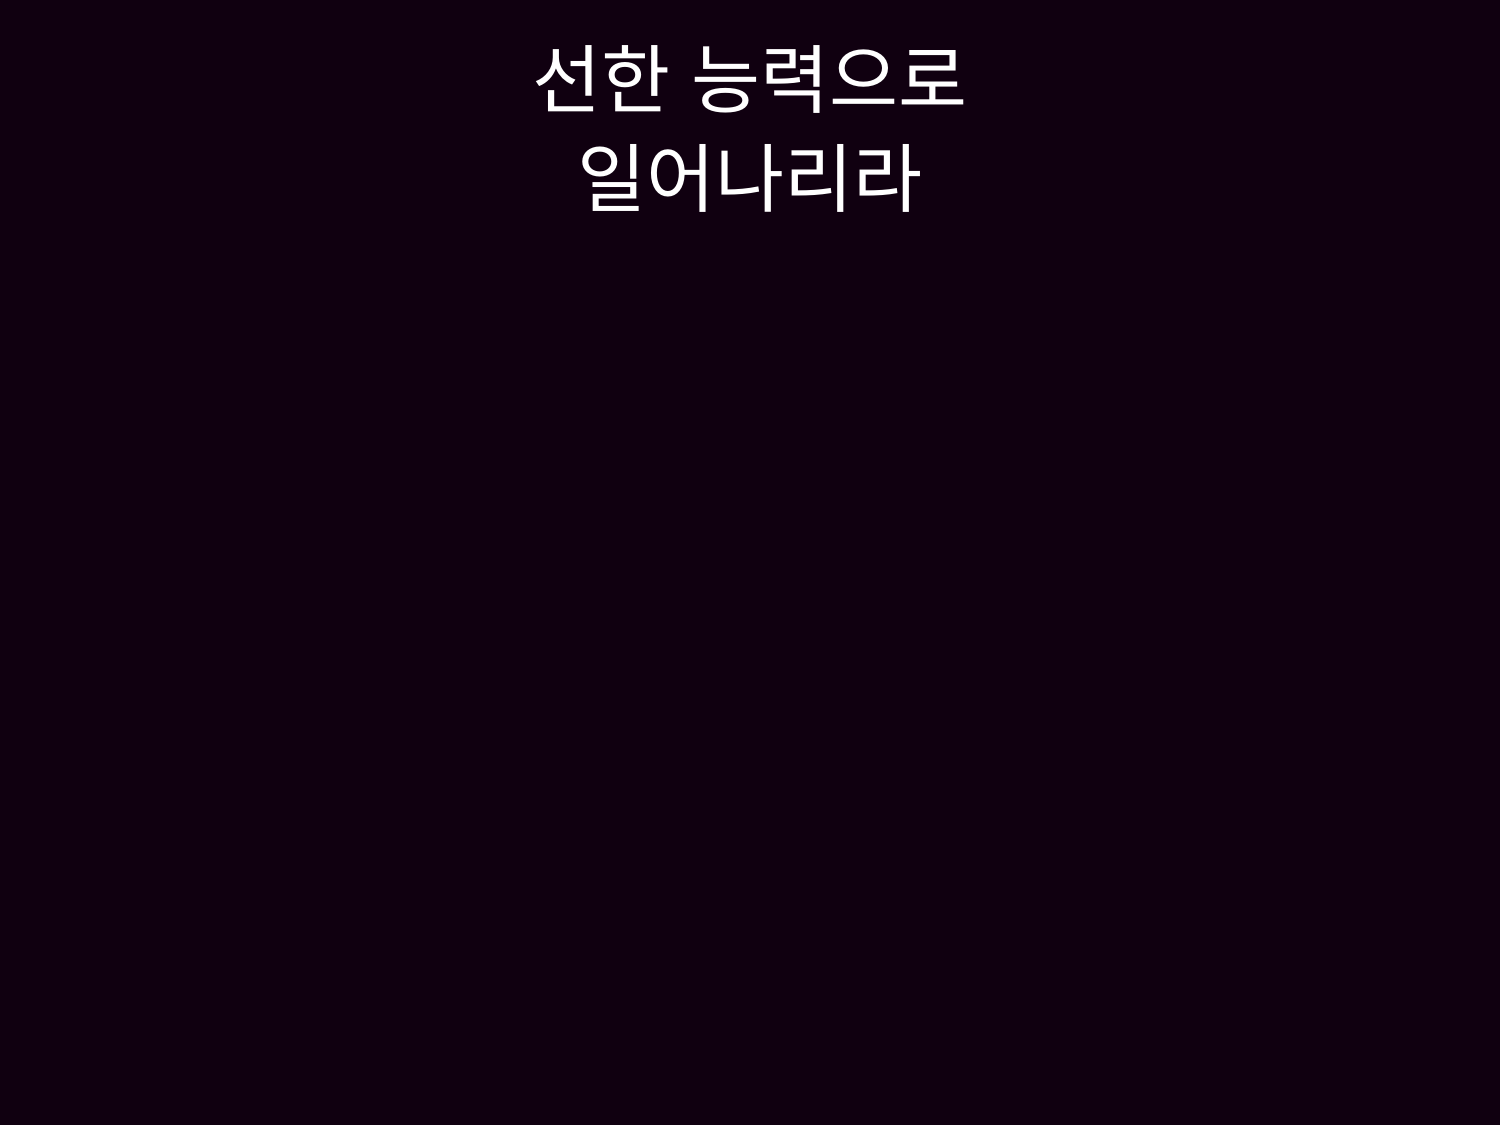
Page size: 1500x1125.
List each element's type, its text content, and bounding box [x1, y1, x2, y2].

title 선한 능력으로 일어나리라 [0, 12, 1500, 1125]
